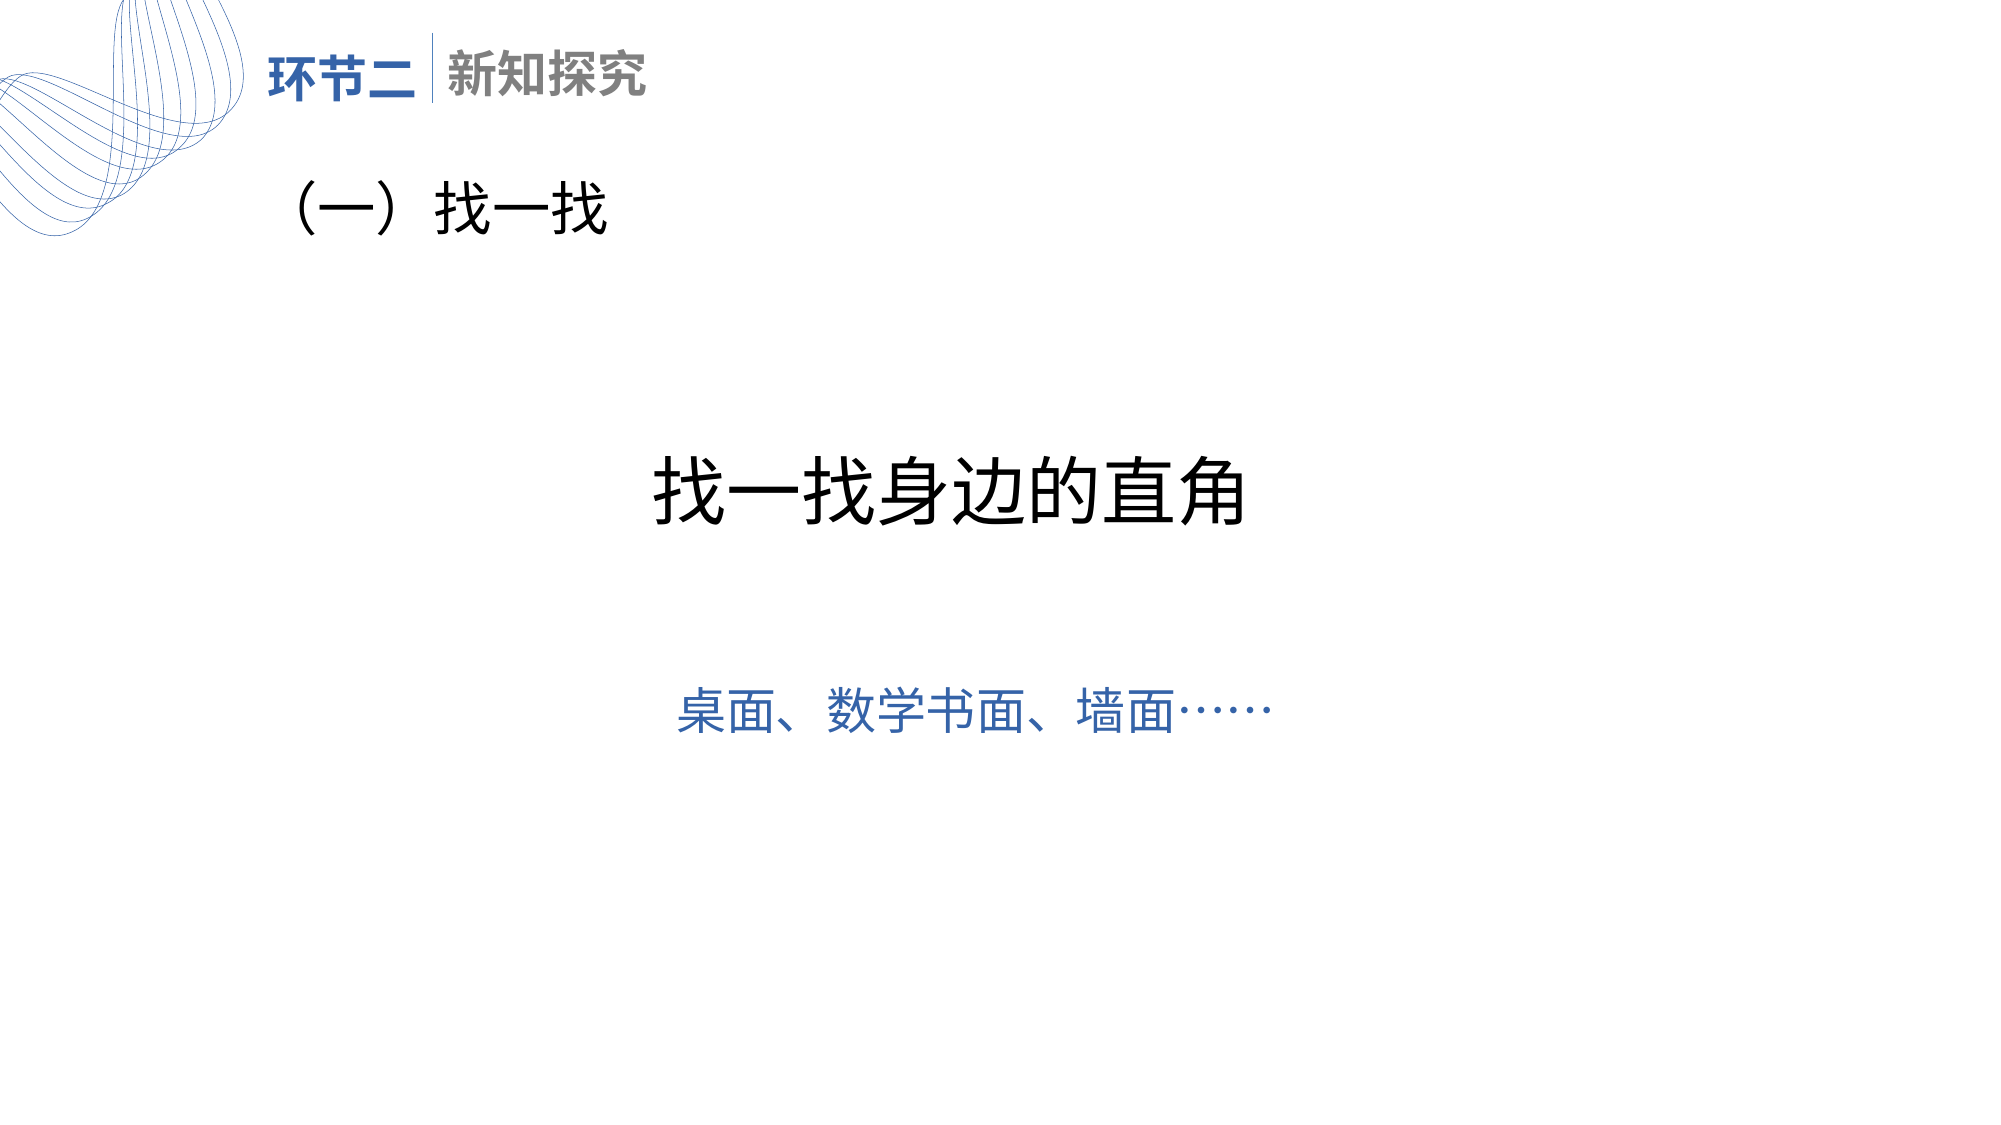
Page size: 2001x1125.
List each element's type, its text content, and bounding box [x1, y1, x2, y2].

text_box 桌面、数学书面、墙面…… [661, 671, 1353, 747]
text_box 找一找身边的直角 [637, 437, 1363, 543]
text_box （一）找一找 [244, 165, 662, 250]
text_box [252, 32, 663, 116]
